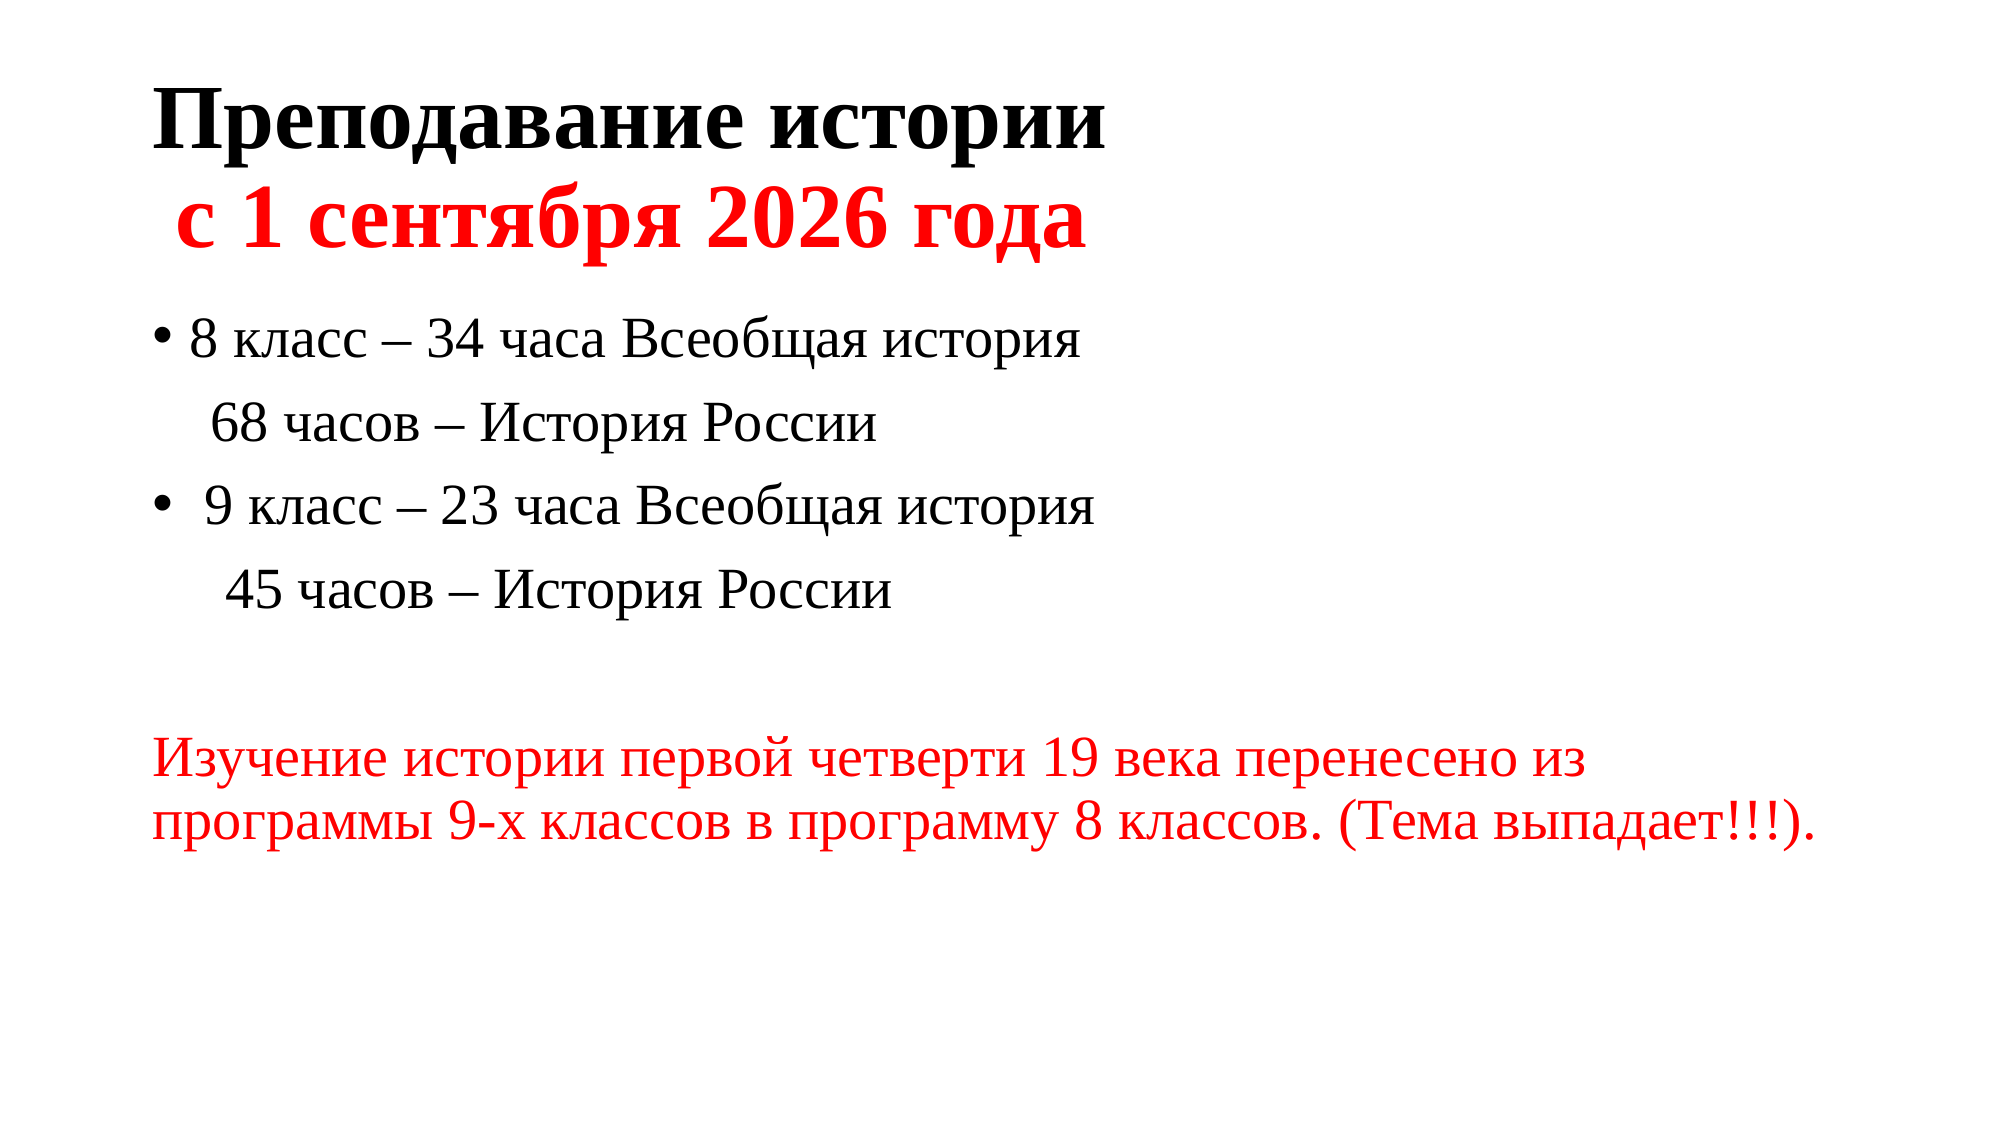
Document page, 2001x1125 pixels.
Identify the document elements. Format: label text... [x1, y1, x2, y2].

list 8 класс – 34 часа Всеобщая история 68 часов – История России 9 класс – 23 часа Всеобщая история 45 часов – История России Изучение истории первой четверти 19 века перенесено из программы 9-х классов в программу 8 классов. (Тема выпадает!!!). [137, 299, 1863, 1014]
title Преподавание истории с 1 сентября 2026 года [137, 59, 1863, 278]
